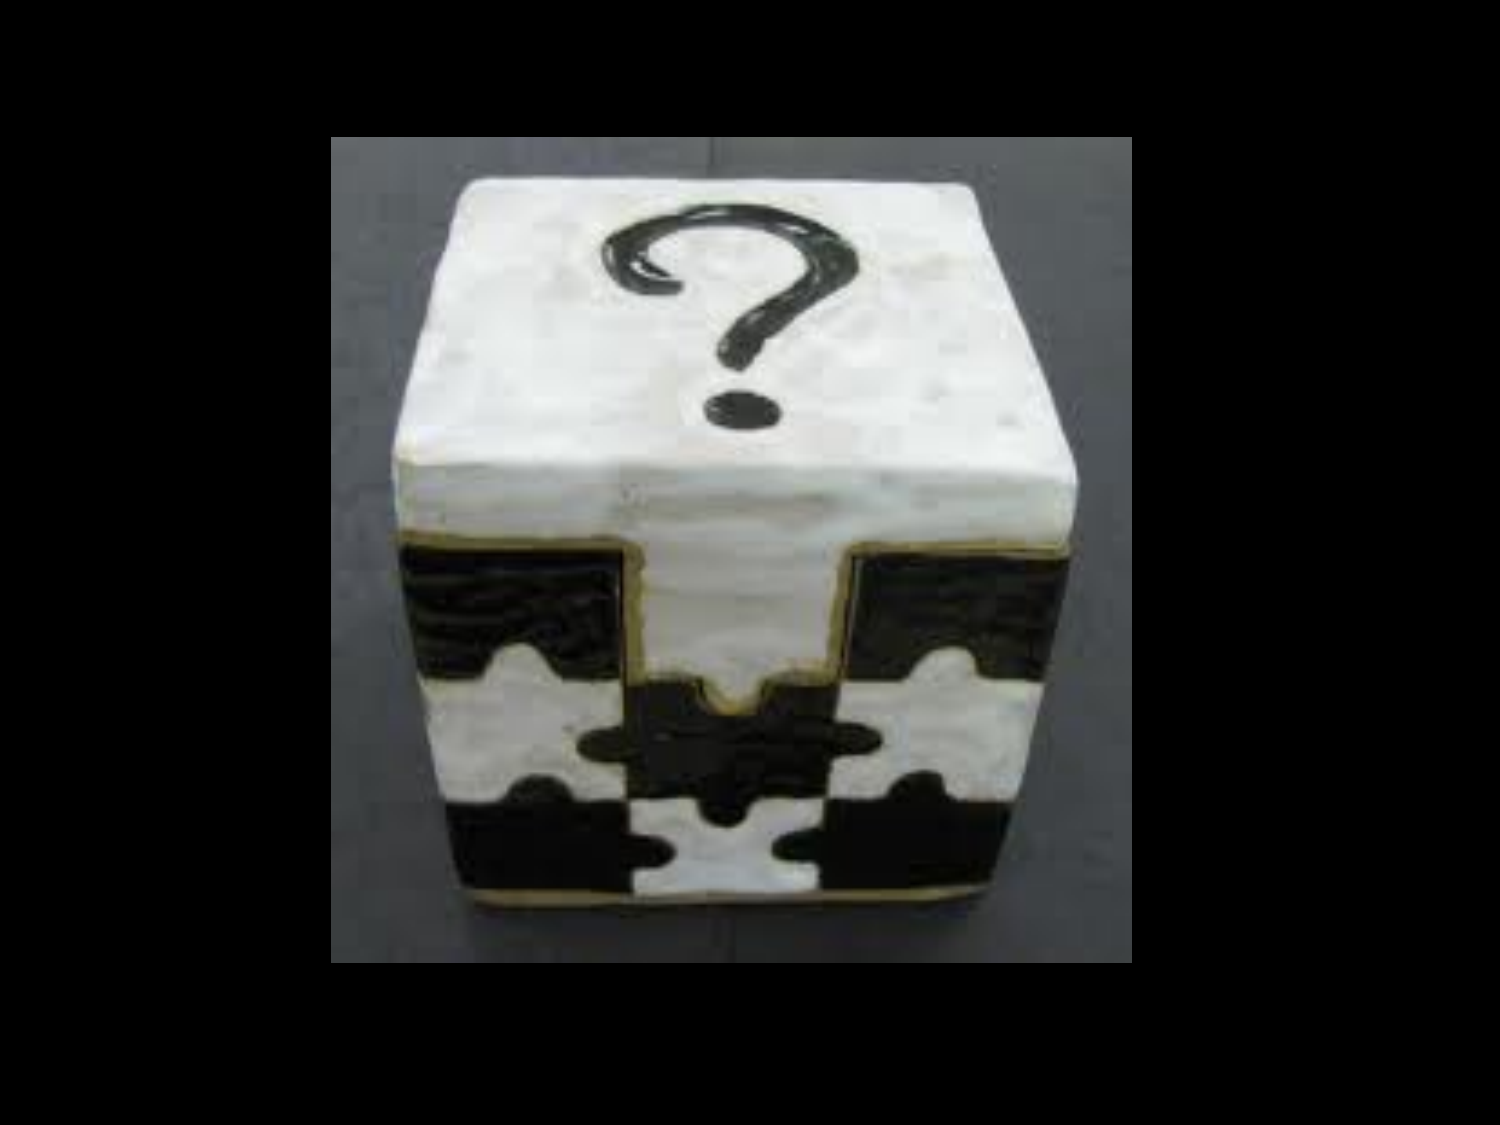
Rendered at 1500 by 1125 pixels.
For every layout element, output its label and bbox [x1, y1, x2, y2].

picture [331, 137, 1132, 963]
